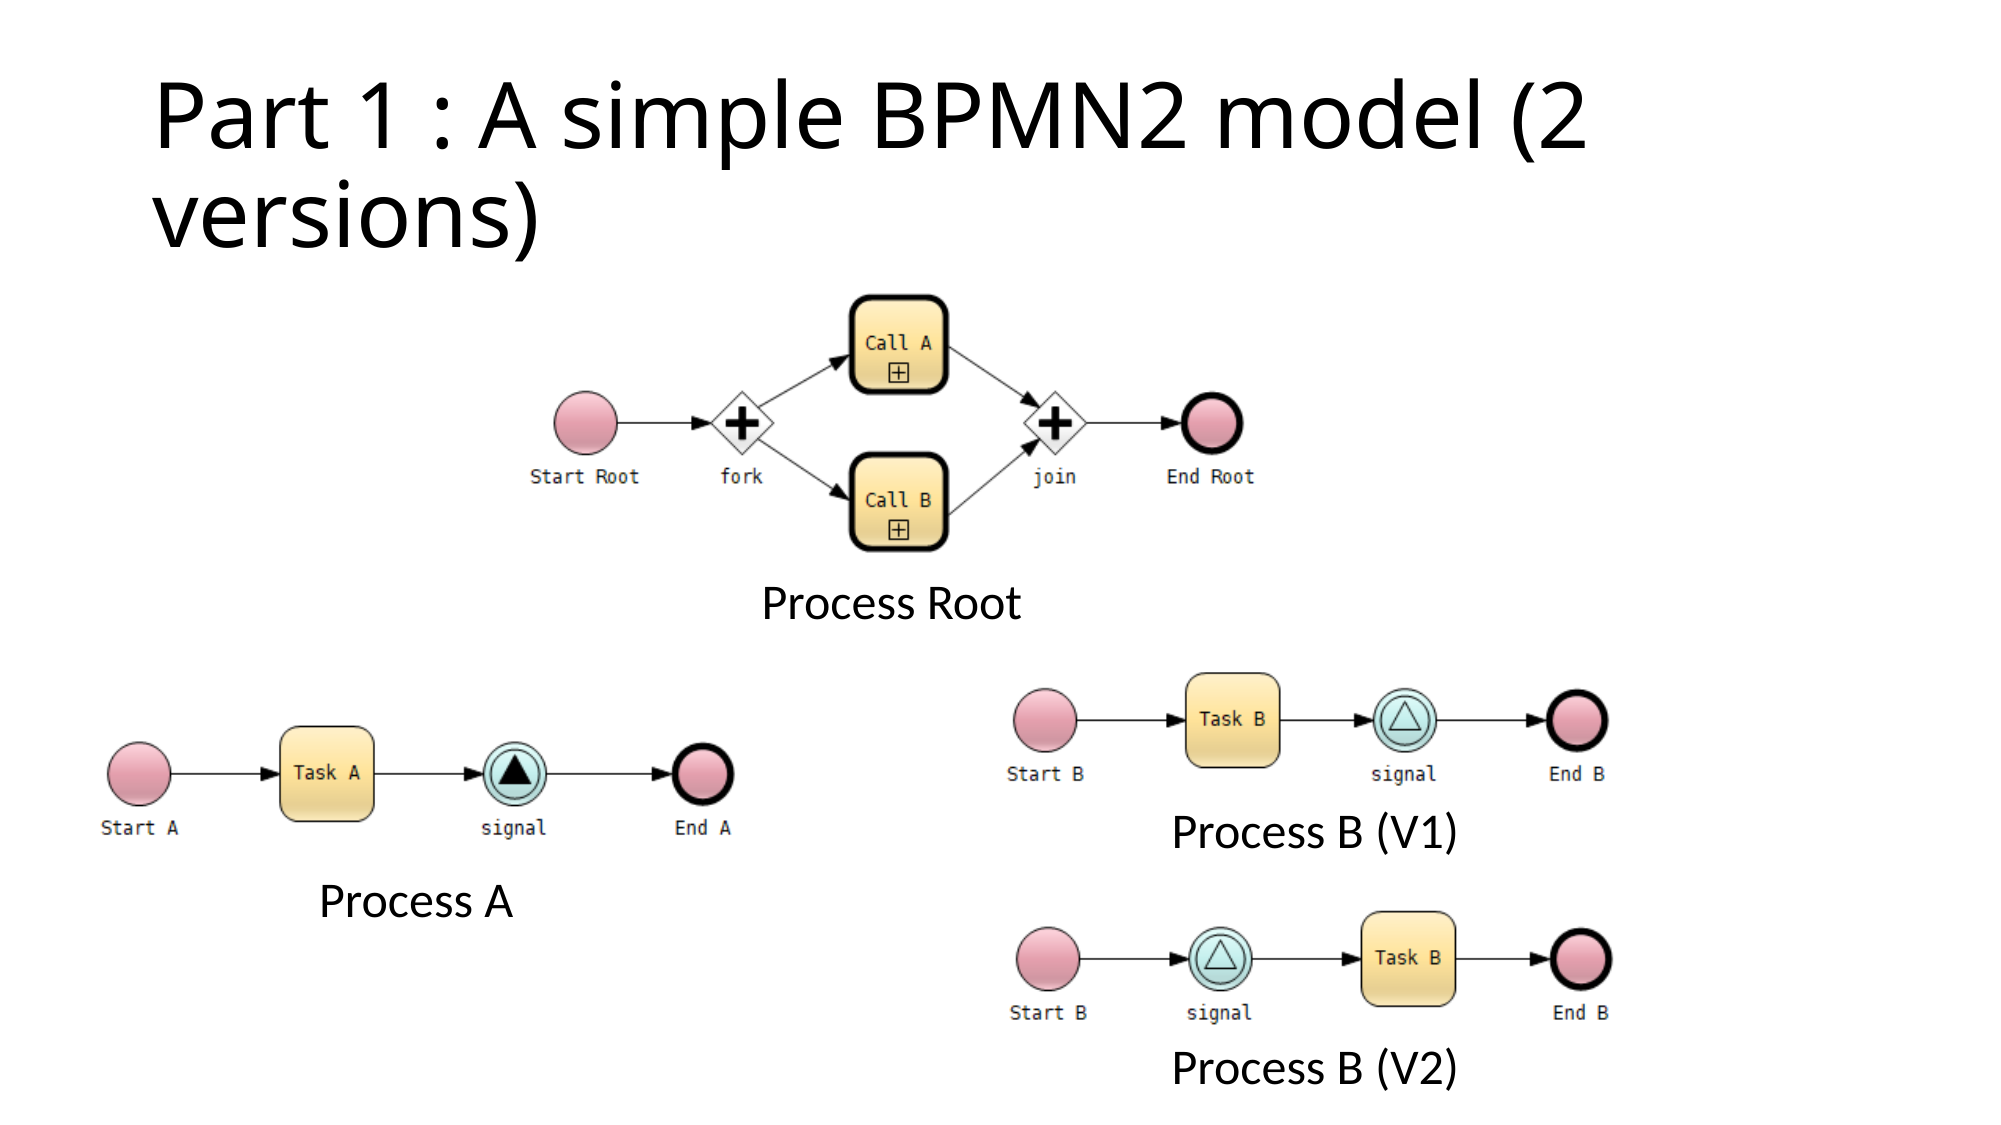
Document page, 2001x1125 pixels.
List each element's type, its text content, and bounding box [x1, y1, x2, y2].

picture [87, 707, 746, 854]
text_box Process A [304, 859, 529, 935]
picture [521, 292, 1263, 556]
text_box Process B (V2) [1156, 1053, 1475, 1102]
text_box Process Root [746, 561, 1038, 637]
title Part 1 : A simple BPMN2 model (2 versions) [137, 59, 1863, 278]
picture [993, 660, 1639, 800]
text_box Process B (V1) [1156, 800, 1475, 866]
picture [999, 897, 1632, 1053]
